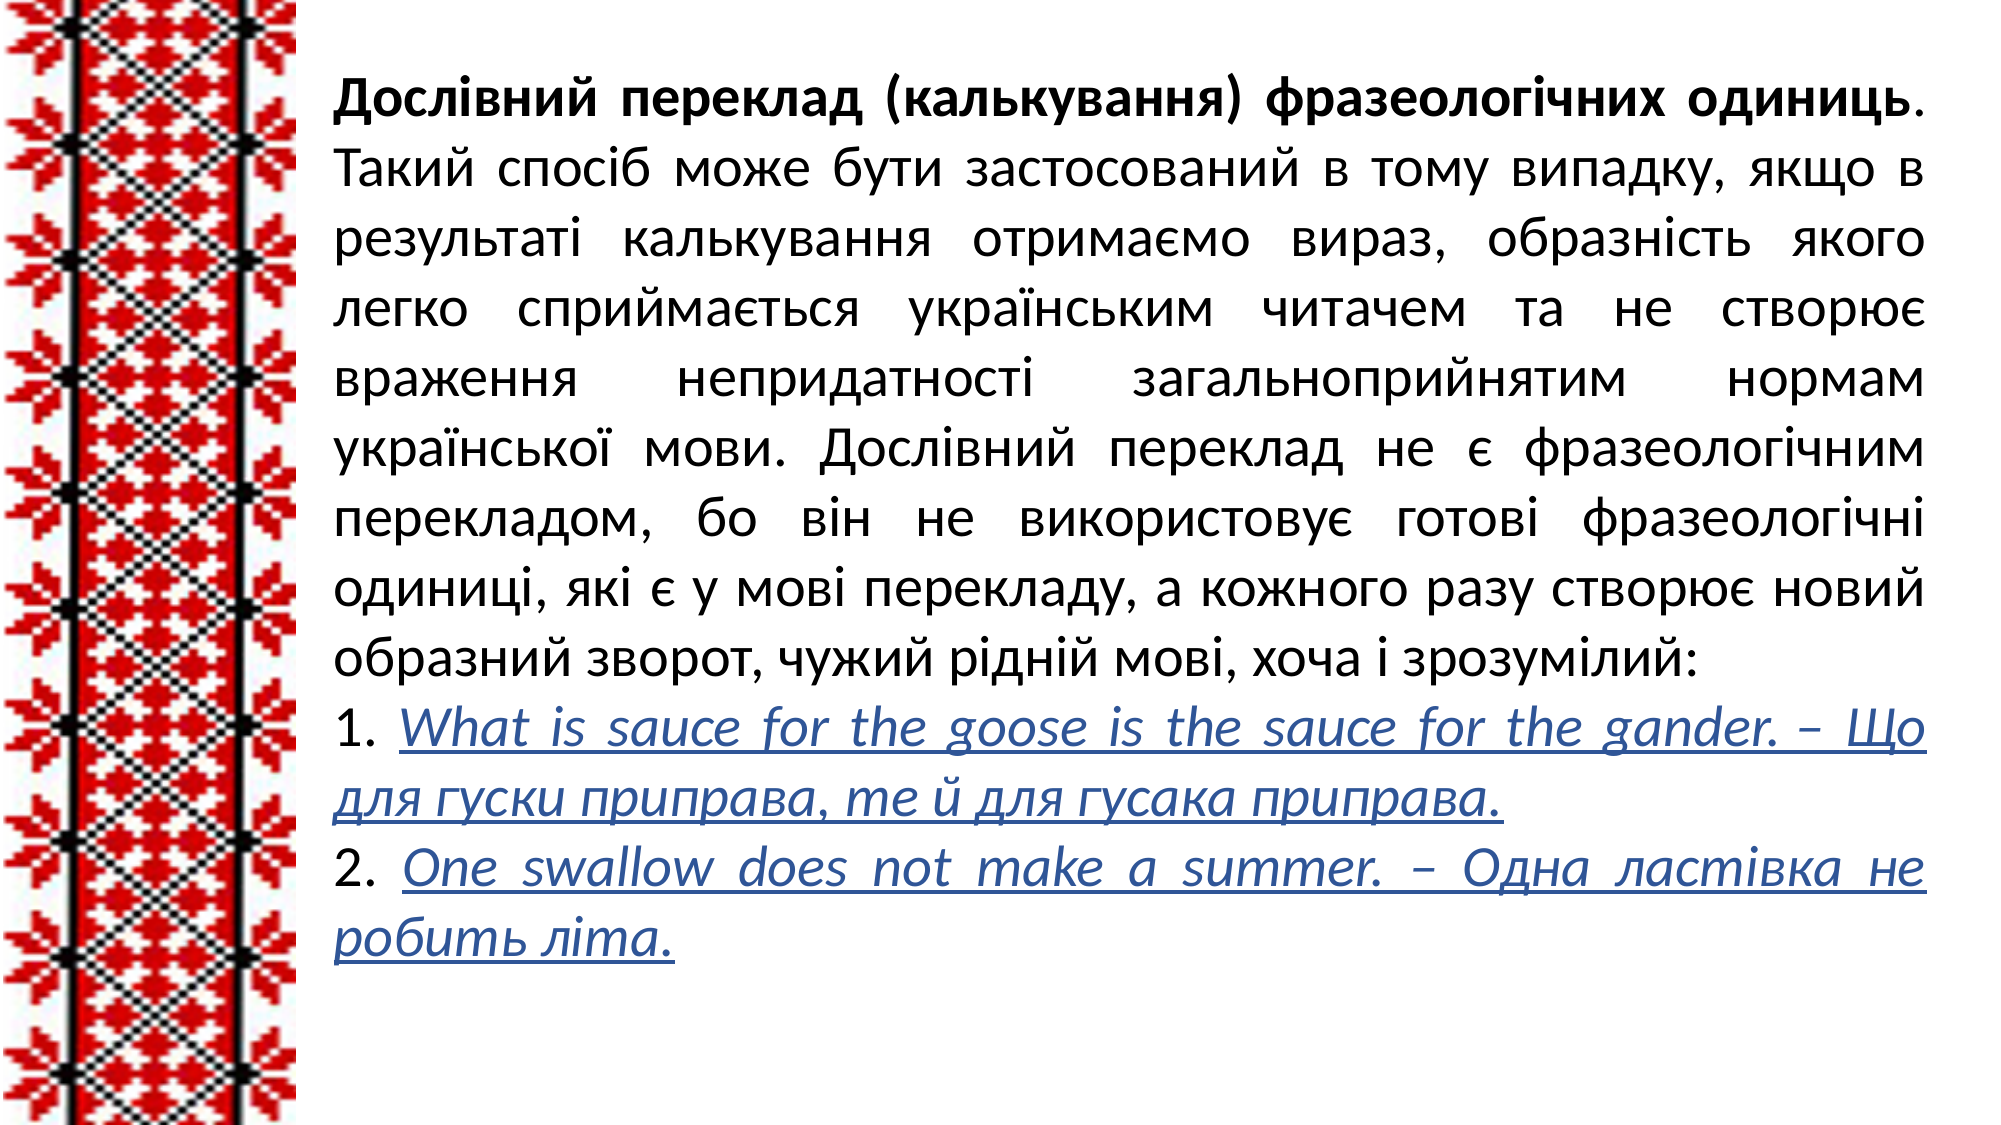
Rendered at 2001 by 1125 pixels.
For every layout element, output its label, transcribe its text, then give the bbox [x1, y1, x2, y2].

picture [3, 0, 296, 1125]
text_box Дослівний переклад (калькування) фразеологічних одиниць. Такий спосіб може бути застосований в тому випадку, якщо в результаті калькування отримаємо вираз, образність якого легко сприймається українським читачем та не створює враження непридатності загальноприйнятим нормам української мови. Дослівний переклад не є фразеологічним перекладом, бо він не використовує готові фразеологічні одиниці, які є у мові перекладу, а кожного разу створює новий образний зворот, чужий рідній мові, хоча і зрозумілий: 1. What is sauce for the goose is the sauce for the gander. – Що для гуски приправа, те й для гусака приправа. 2. One swallow does not make a summer. – Одна ластівка не робить літа. [319, 50, 1942, 976]
